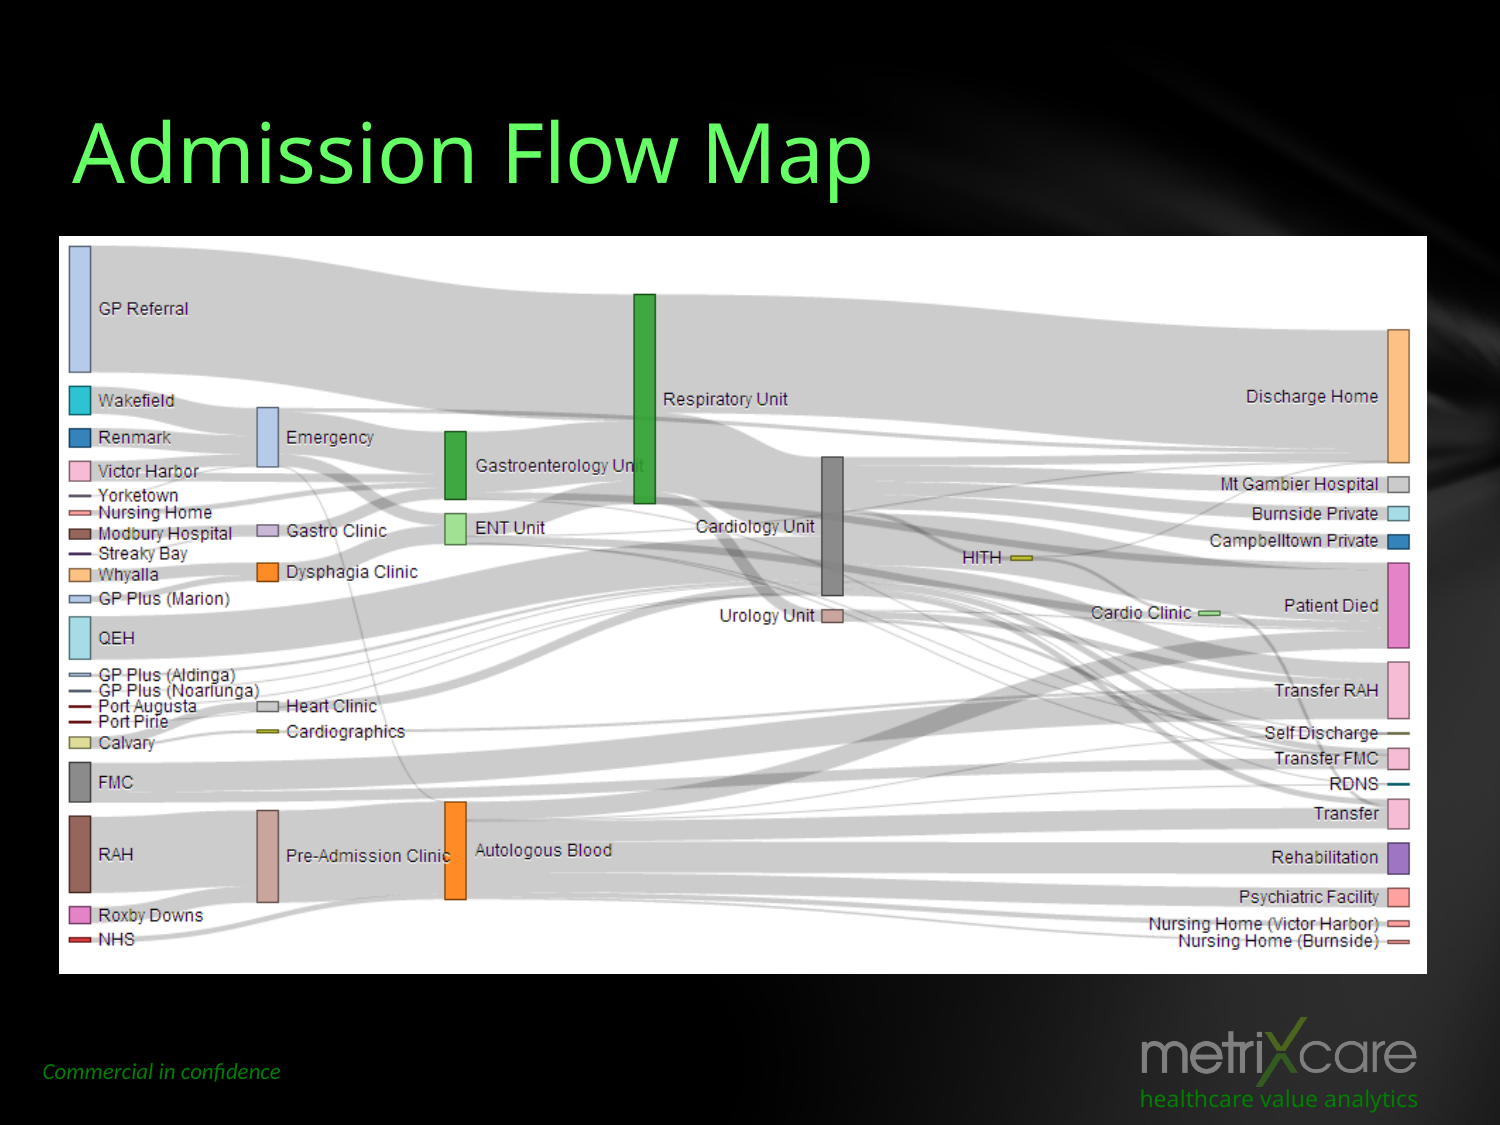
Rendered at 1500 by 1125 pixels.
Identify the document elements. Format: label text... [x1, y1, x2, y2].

picture [1118, 1011, 1440, 1094]
title Admission Flow Map [57, 33, 1318, 209]
picture [58, 236, 1427, 974]
